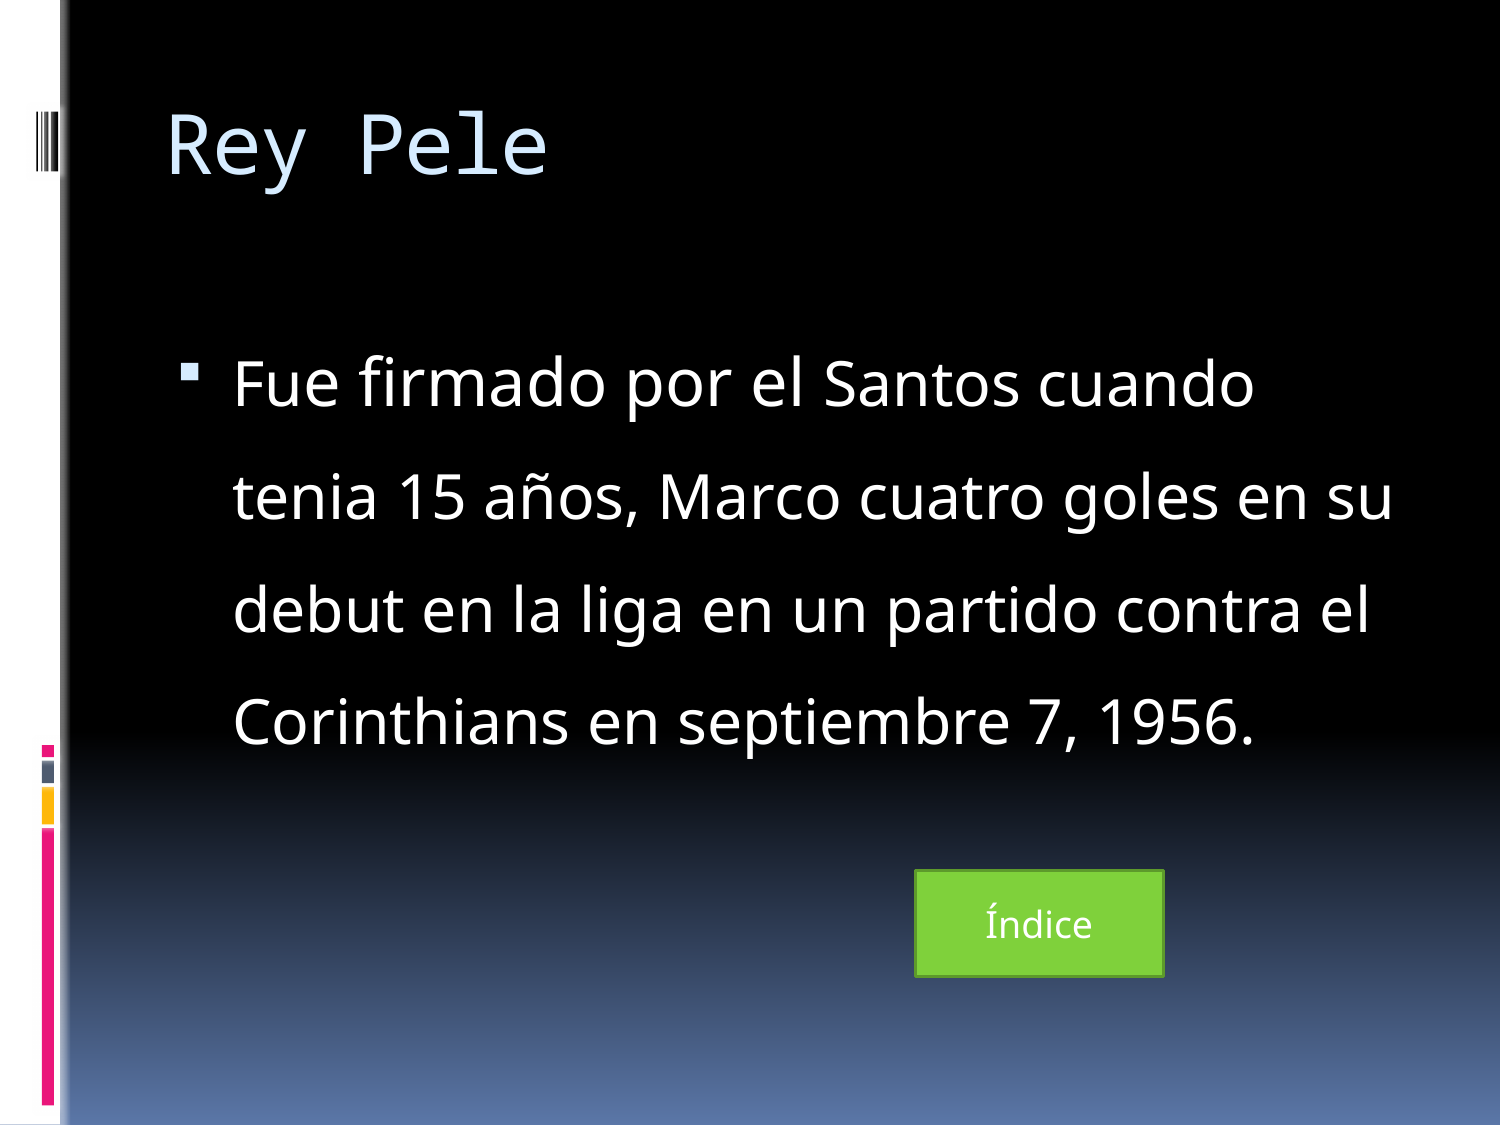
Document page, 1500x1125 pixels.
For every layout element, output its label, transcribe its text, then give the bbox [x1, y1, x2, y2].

list Fue firmado por el Santos cuando tenia 15 años, Marco cuatro goles en su debut en la liga en un partido contra el Corinthians en septiembre 7, 1956. [150, 292, 1425, 1043]
title Rey Pele [150, 83, 1425, 234]
text_box Índice [914, 869, 1165, 978]
